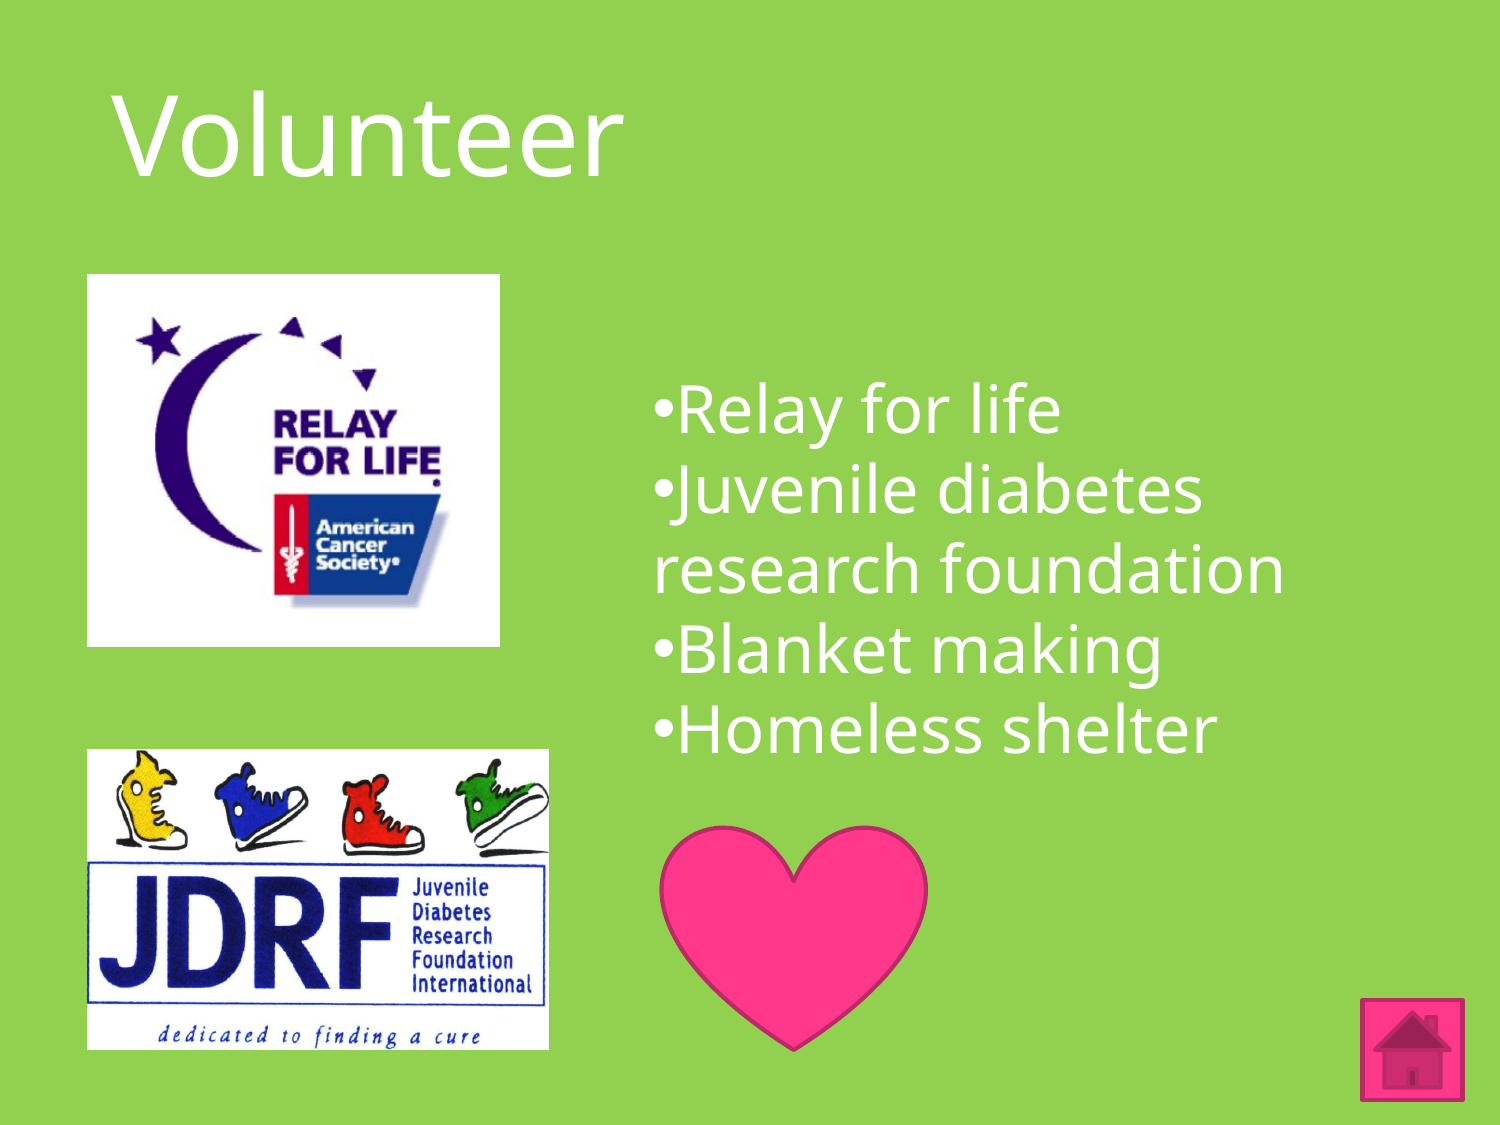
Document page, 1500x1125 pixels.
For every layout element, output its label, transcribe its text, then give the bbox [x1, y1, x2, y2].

text_box [1360, 998, 1465, 1102]
picture [87, 749, 550, 1051]
text_box Relay for life Juvenile diabetes research foundation Blanket making Homeless shelter [637, 199, 1463, 935]
title Volunteer [37, 37, 700, 225]
picture [87, 274, 501, 648]
text_box [659, 825, 928, 1052]
list [75, 262, 475, 675]
